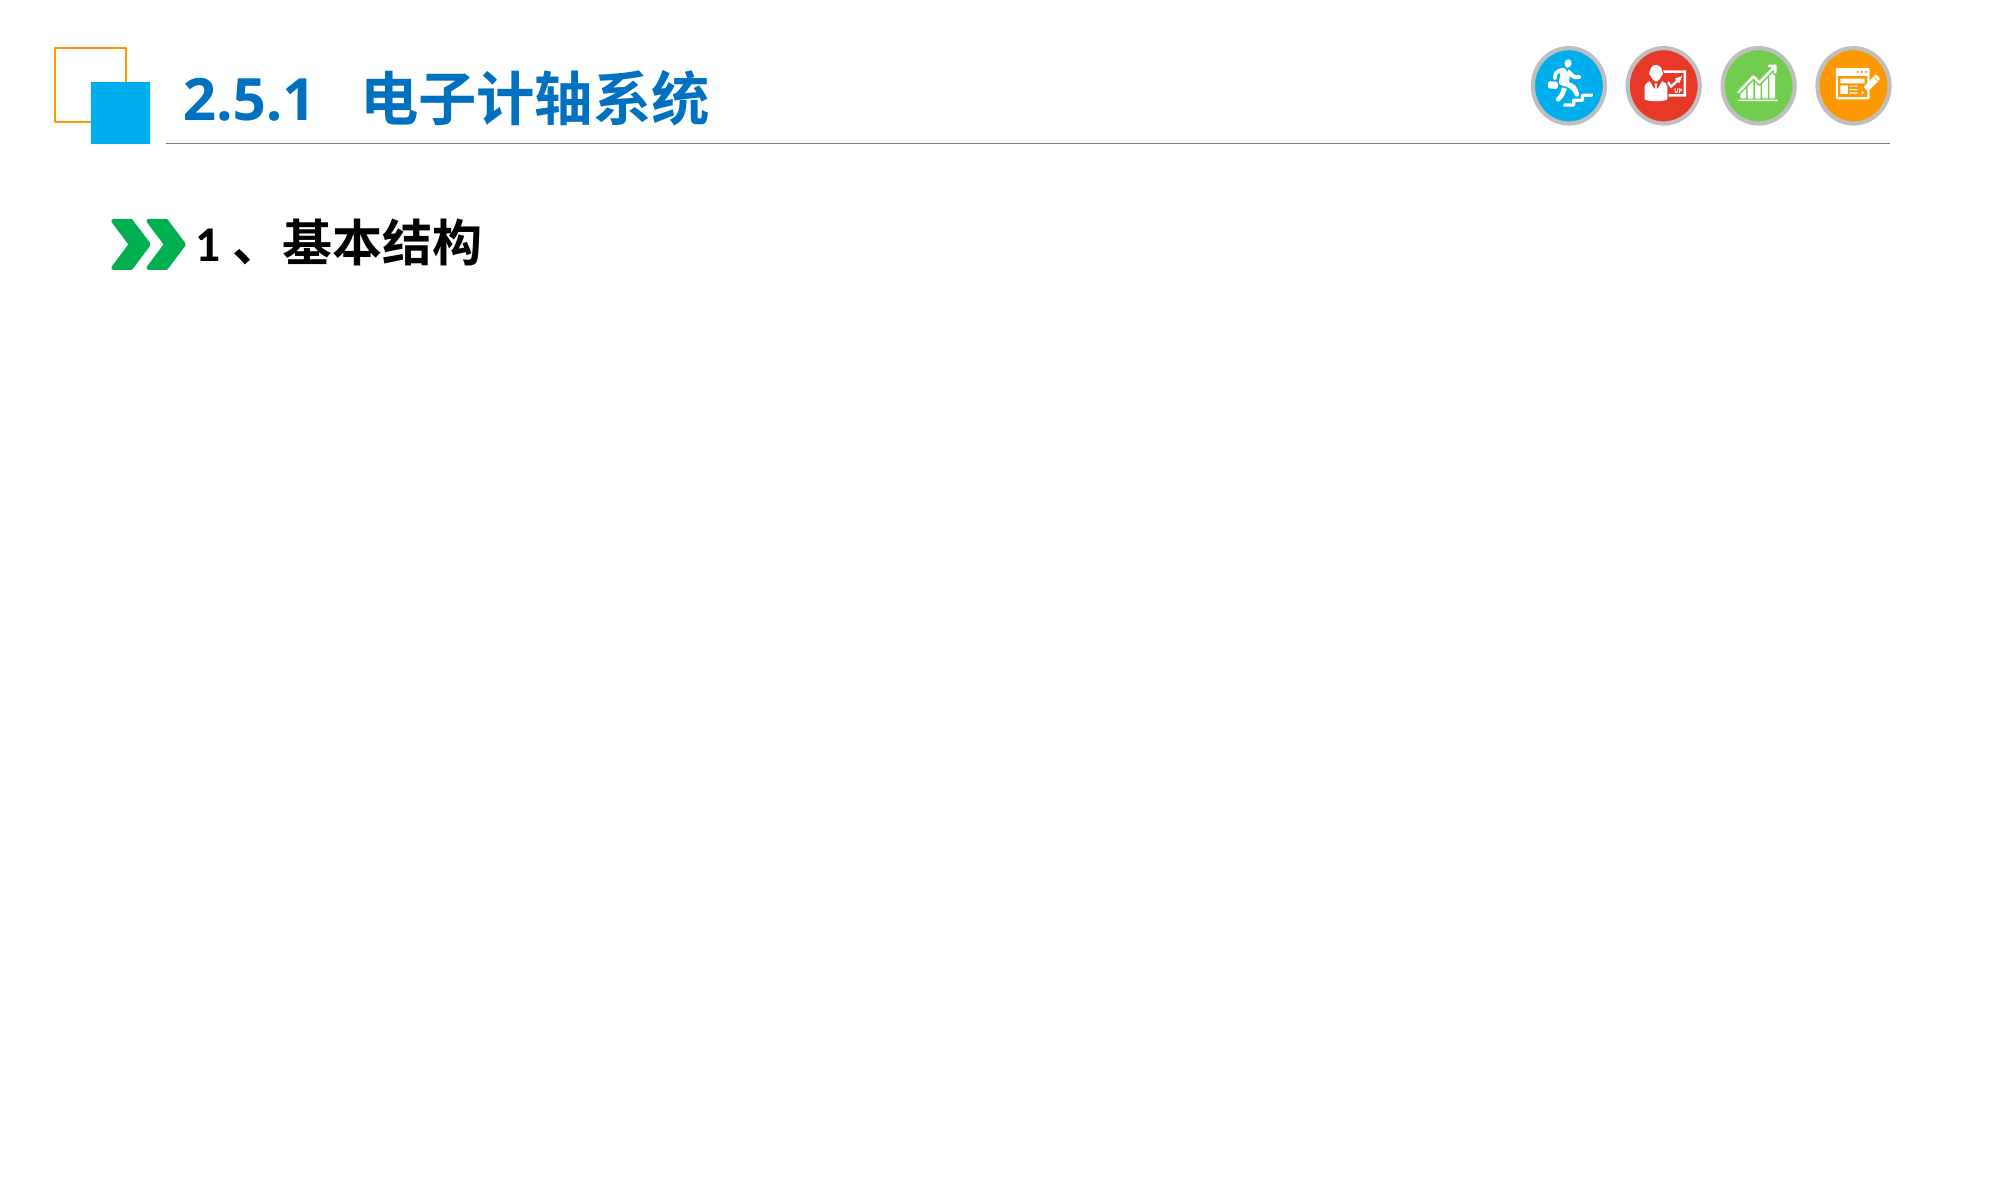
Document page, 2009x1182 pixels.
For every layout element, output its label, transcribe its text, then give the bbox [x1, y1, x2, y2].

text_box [113, 203, 494, 280]
text_box 2.5.1 电子计轴系统 [162, 51, 731, 142]
